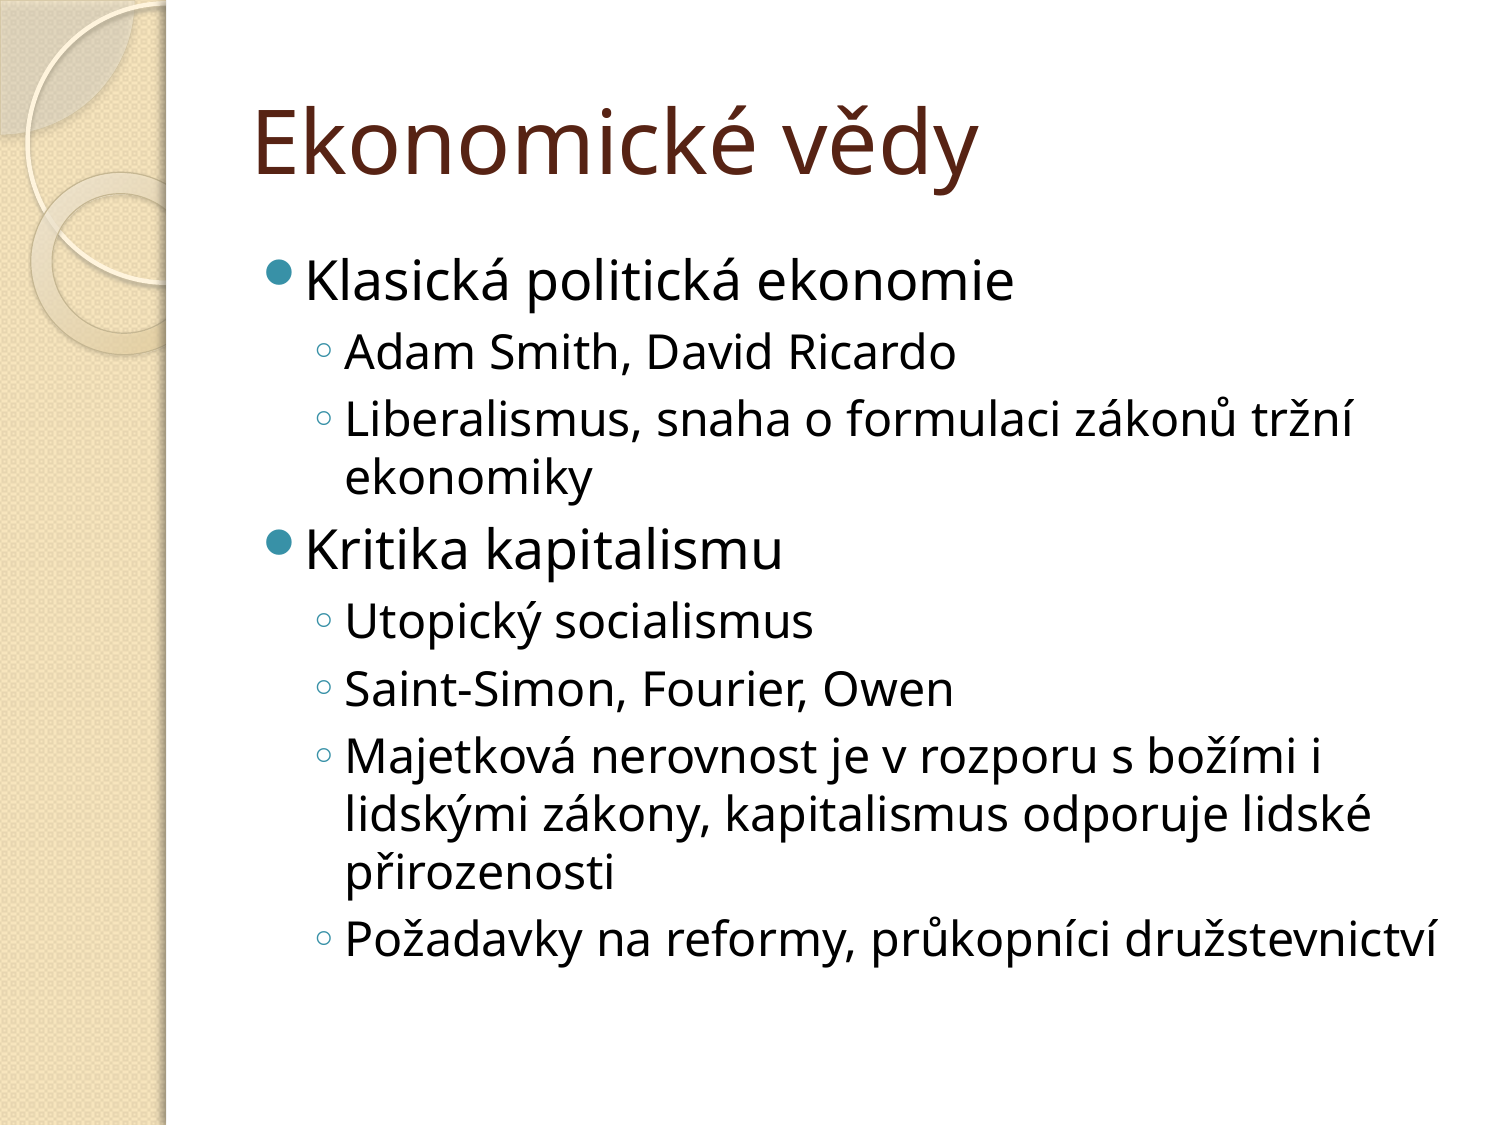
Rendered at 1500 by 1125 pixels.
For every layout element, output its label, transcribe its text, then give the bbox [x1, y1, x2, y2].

title Ekonomické vědy [235, 45, 1466, 233]
list Klasická politická ekonomie Adam Smith, David Ricardo Liberalismus, snaha o formulaci zákonů tržní ekonomiky Kritika kapitalismu Utopický socialismus Saint-Simon, Fourier, Owen Majetková nerovnost je v rozporu s božími i lidskými zákony, kapitalismus odporuje lidské přirozenosti Požadavky na reformy, průkopníci družstevnictví [235, 237, 1466, 1026]
